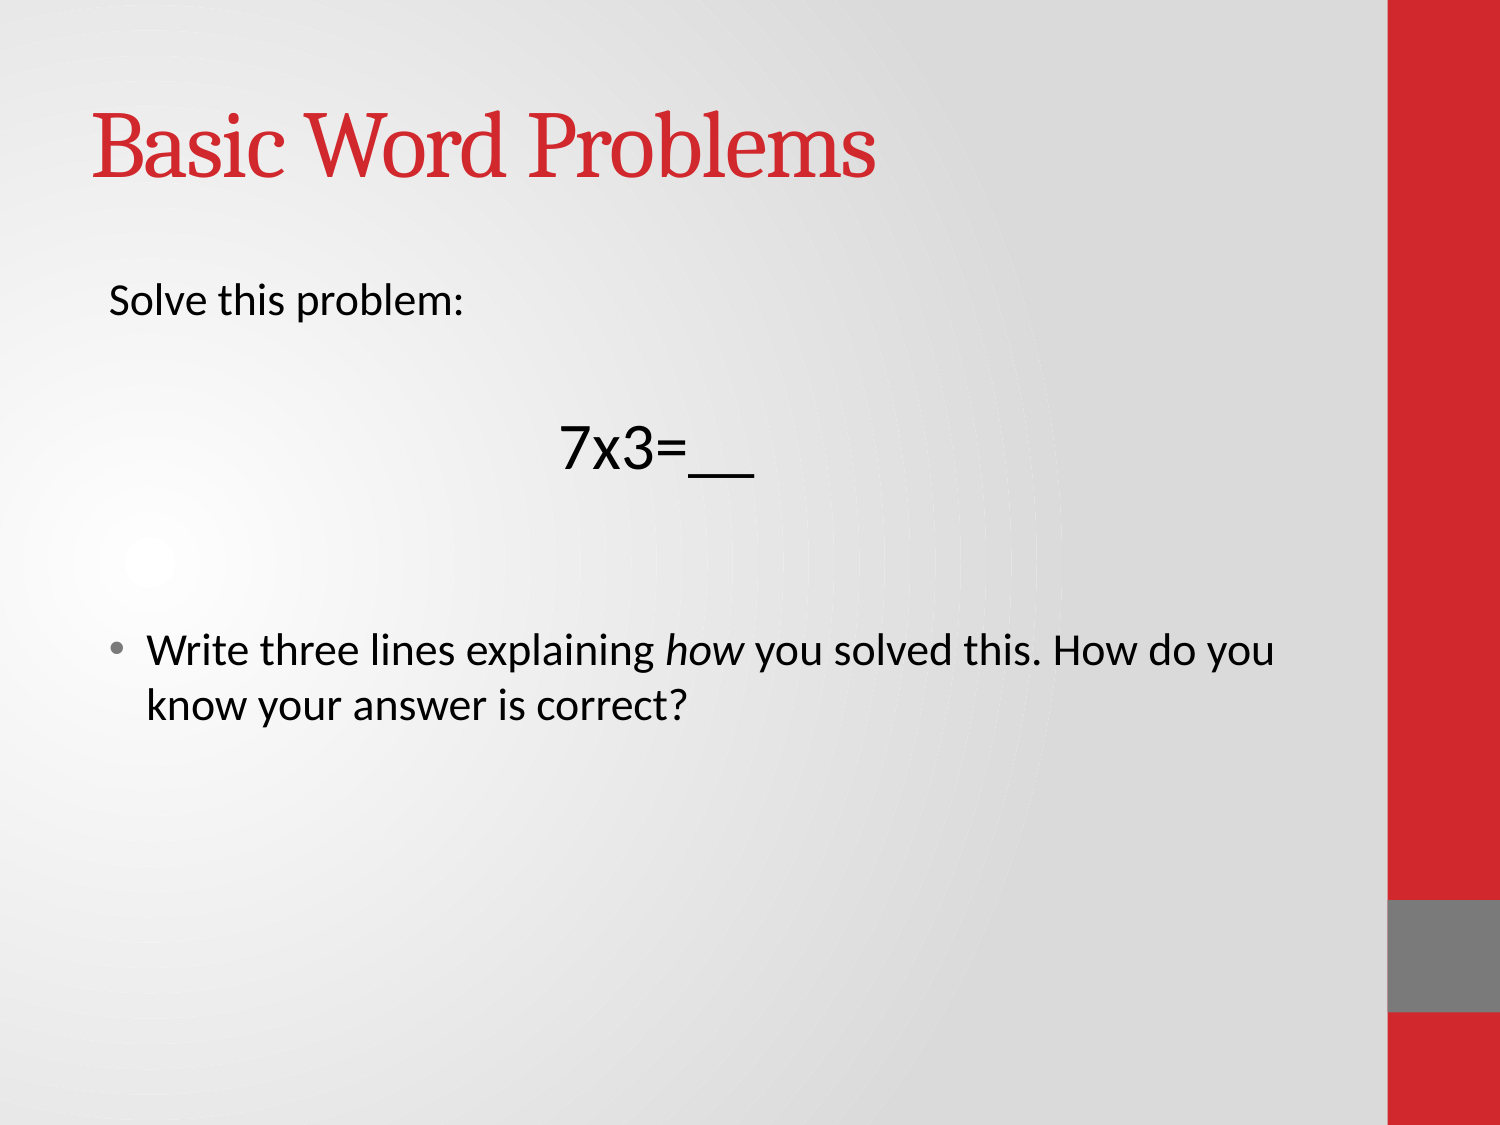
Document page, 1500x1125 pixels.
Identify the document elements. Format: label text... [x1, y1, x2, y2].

title Basic Word Problems [75, 45, 1325, 233]
list Solve this problem: 7x3=__ Write three lines explaining how you solved this. How do you know your answer is correct? [75, 262, 1325, 1050]
